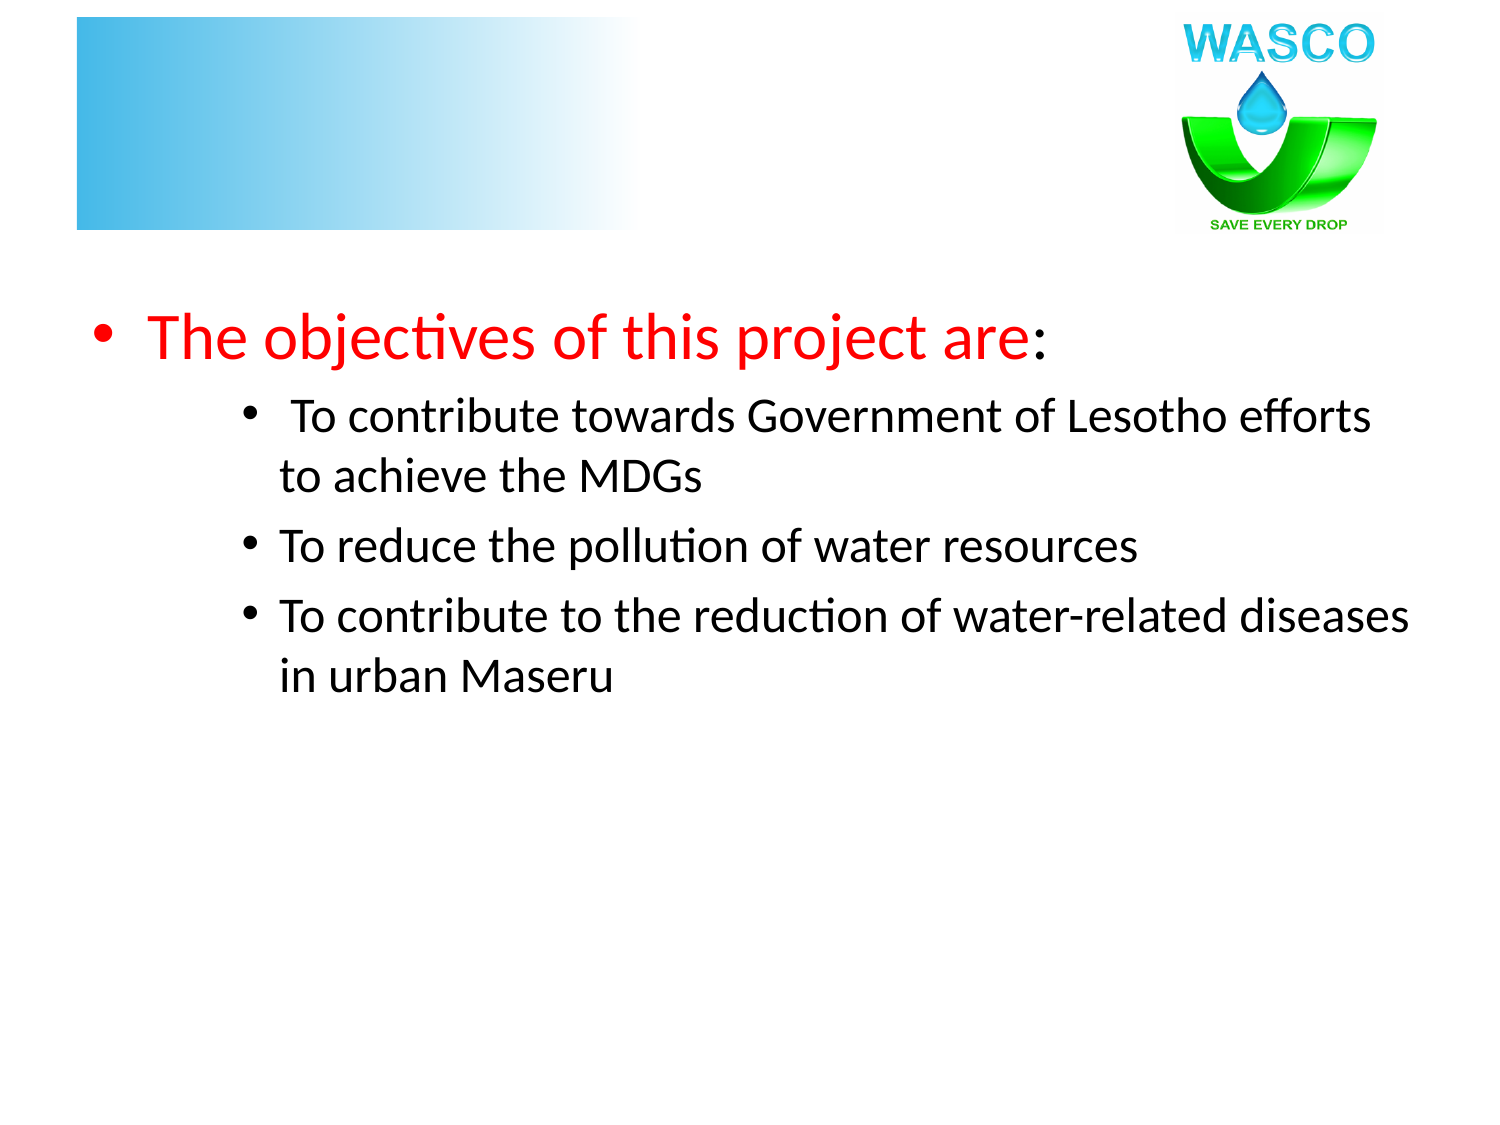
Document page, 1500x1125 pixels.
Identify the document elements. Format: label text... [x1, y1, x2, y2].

text_box [76, 17, 640, 230]
list The objectives of this project are: To contribute towards Government of Lesotho efforts to achieve the MDGs To reduce the pollution of water resources To contribute to the reduction of water-related diseases in urban Maseru [76, 284, 1427, 1028]
picture [1174, 12, 1384, 234]
